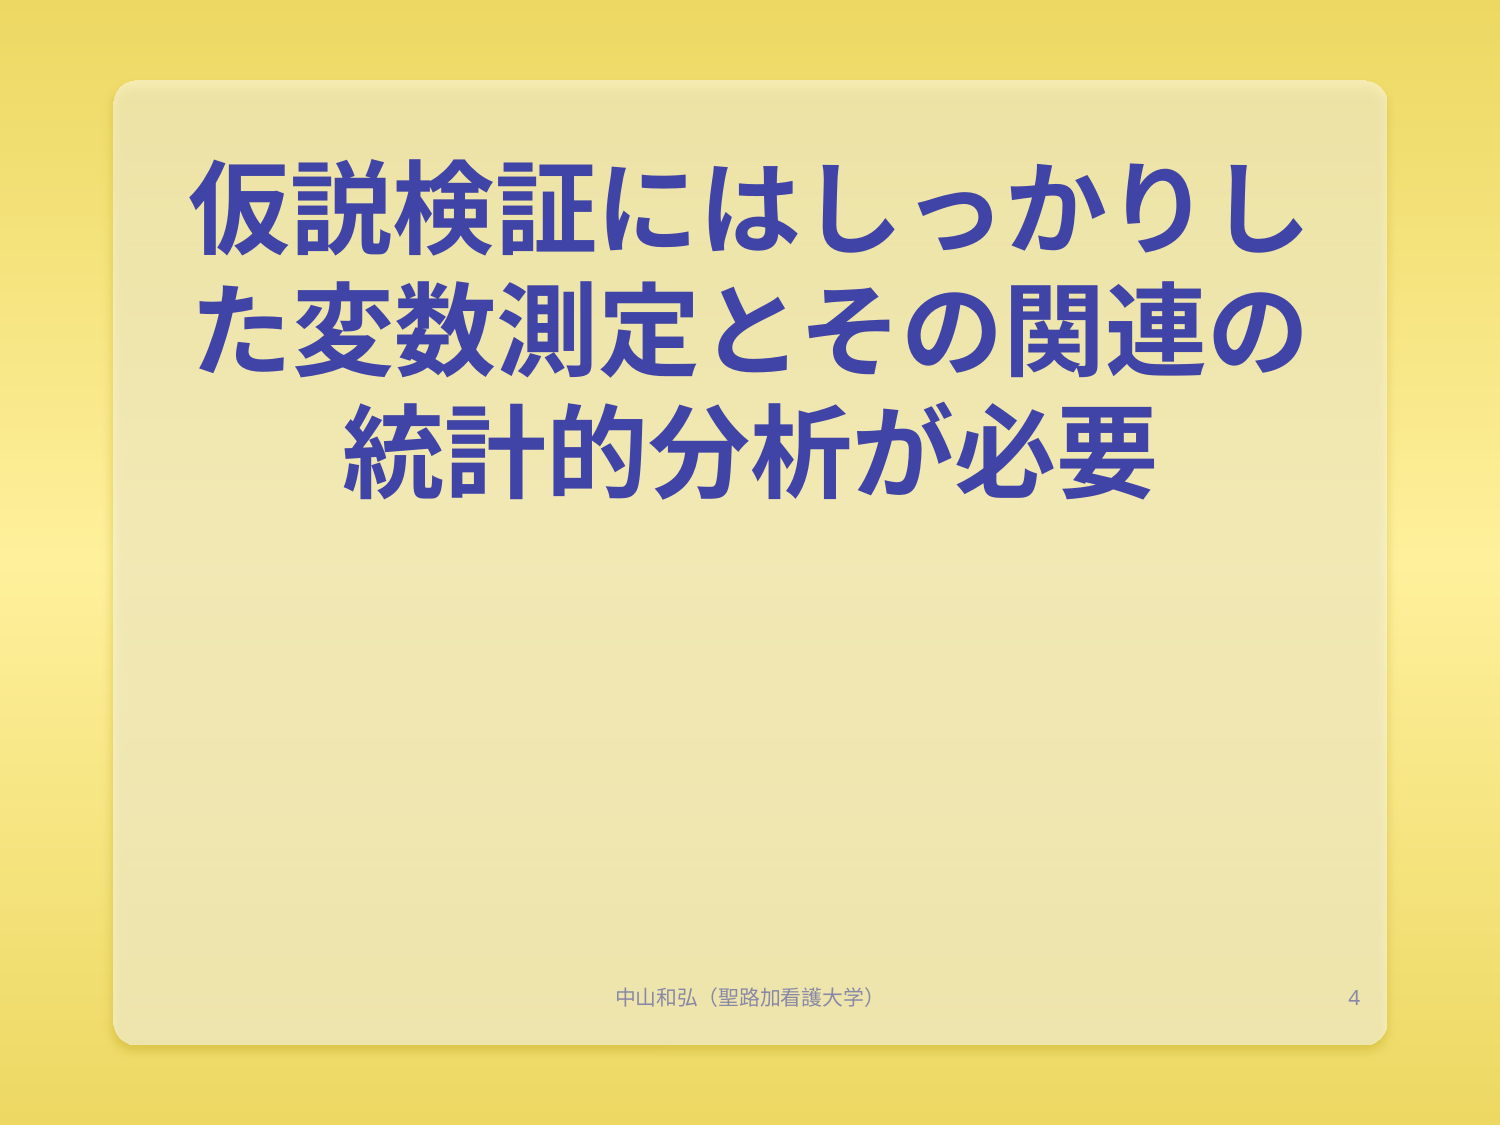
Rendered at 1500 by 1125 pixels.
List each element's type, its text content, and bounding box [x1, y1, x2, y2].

title 仮説検証にはしっかりした変数測定とその関連の統計的分析が必要 [127, 130, 1373, 642]
slide_number 4 [1025, 977, 1375, 1038]
footer 中山和弘（聖路加看護大学） [512, 977, 988, 1038]
